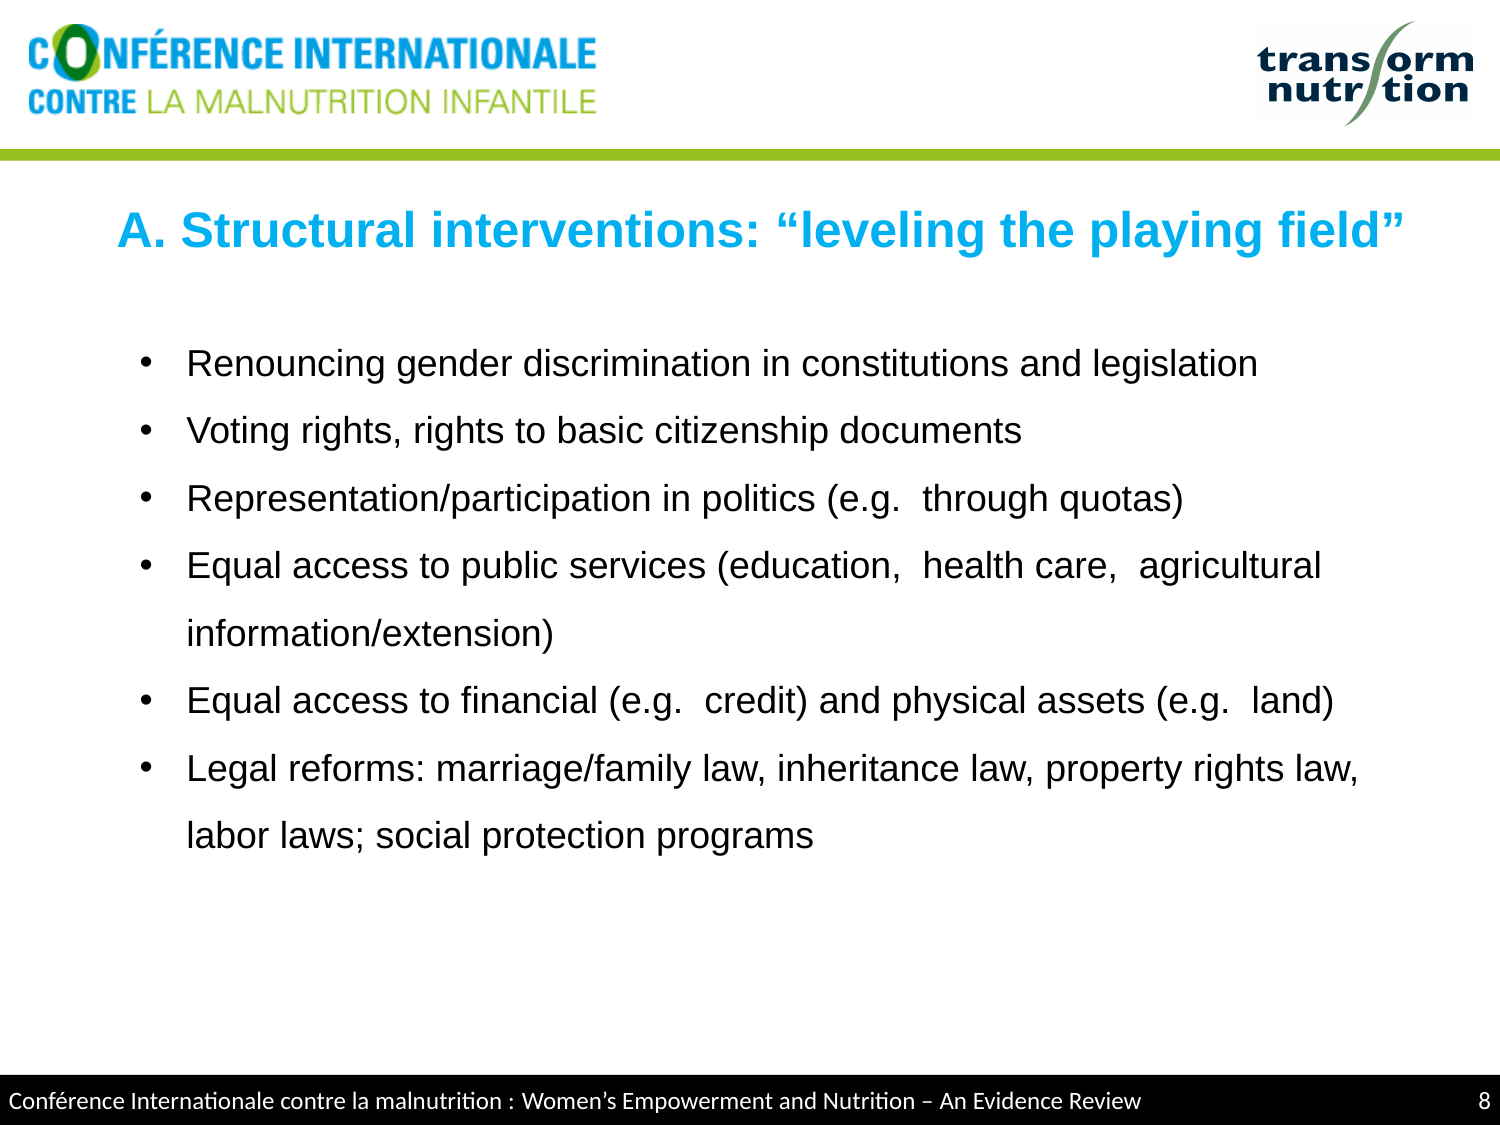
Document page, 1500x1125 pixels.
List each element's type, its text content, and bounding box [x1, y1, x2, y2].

footer Conférence Internationale contre la malnutrition : Women’s Empowerment and Nutrition – An Evidence Review [0, 1069, 1199, 1125]
picture [1257, 21, 1474, 126]
text_box Renouncing gender discrimination in constitutions and legislation Voting rights, rights to basic citizenship documents Representation/participation in politics (e.g. through quotas) Equal access to public services (education, health care, agricultural information/extension) Equal access to financial (e.g. credit) and physical assets (e.g. land) Legal reforms: marriage/family law, inheritance law, property rights law, labor laws; social protection programs [124, 309, 1399, 864]
picture [29, 24, 597, 115]
text_box A. Structural interventions: “leveling the playing field” [64, 189, 1459, 265]
slide_number 8 [1199, 1069, 1500, 1125]
text_box [0, 147, 1500, 163]
